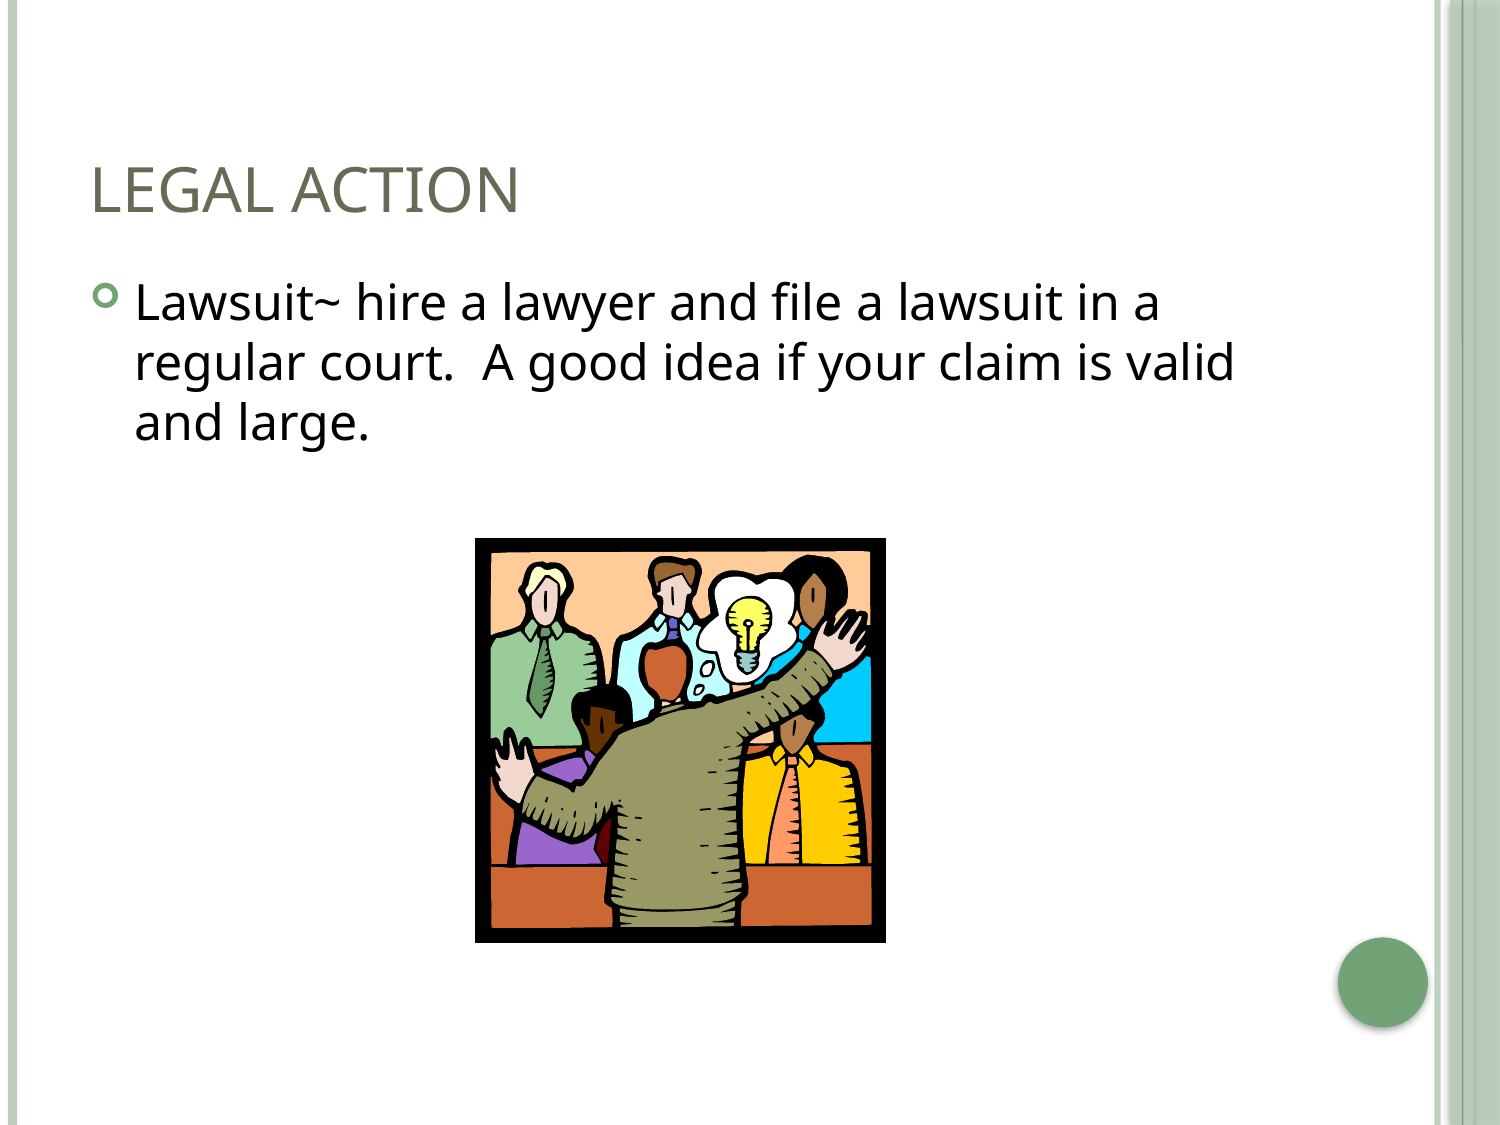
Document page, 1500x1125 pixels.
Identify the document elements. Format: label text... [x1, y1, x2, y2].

title Legal Action [75, 45, 1300, 233]
list Lawsuit~ hire a lawyer and file a lawsuit in a regular court. A good idea if your claim is valid and large. [75, 262, 1300, 1062]
picture [474, 536, 887, 944]
